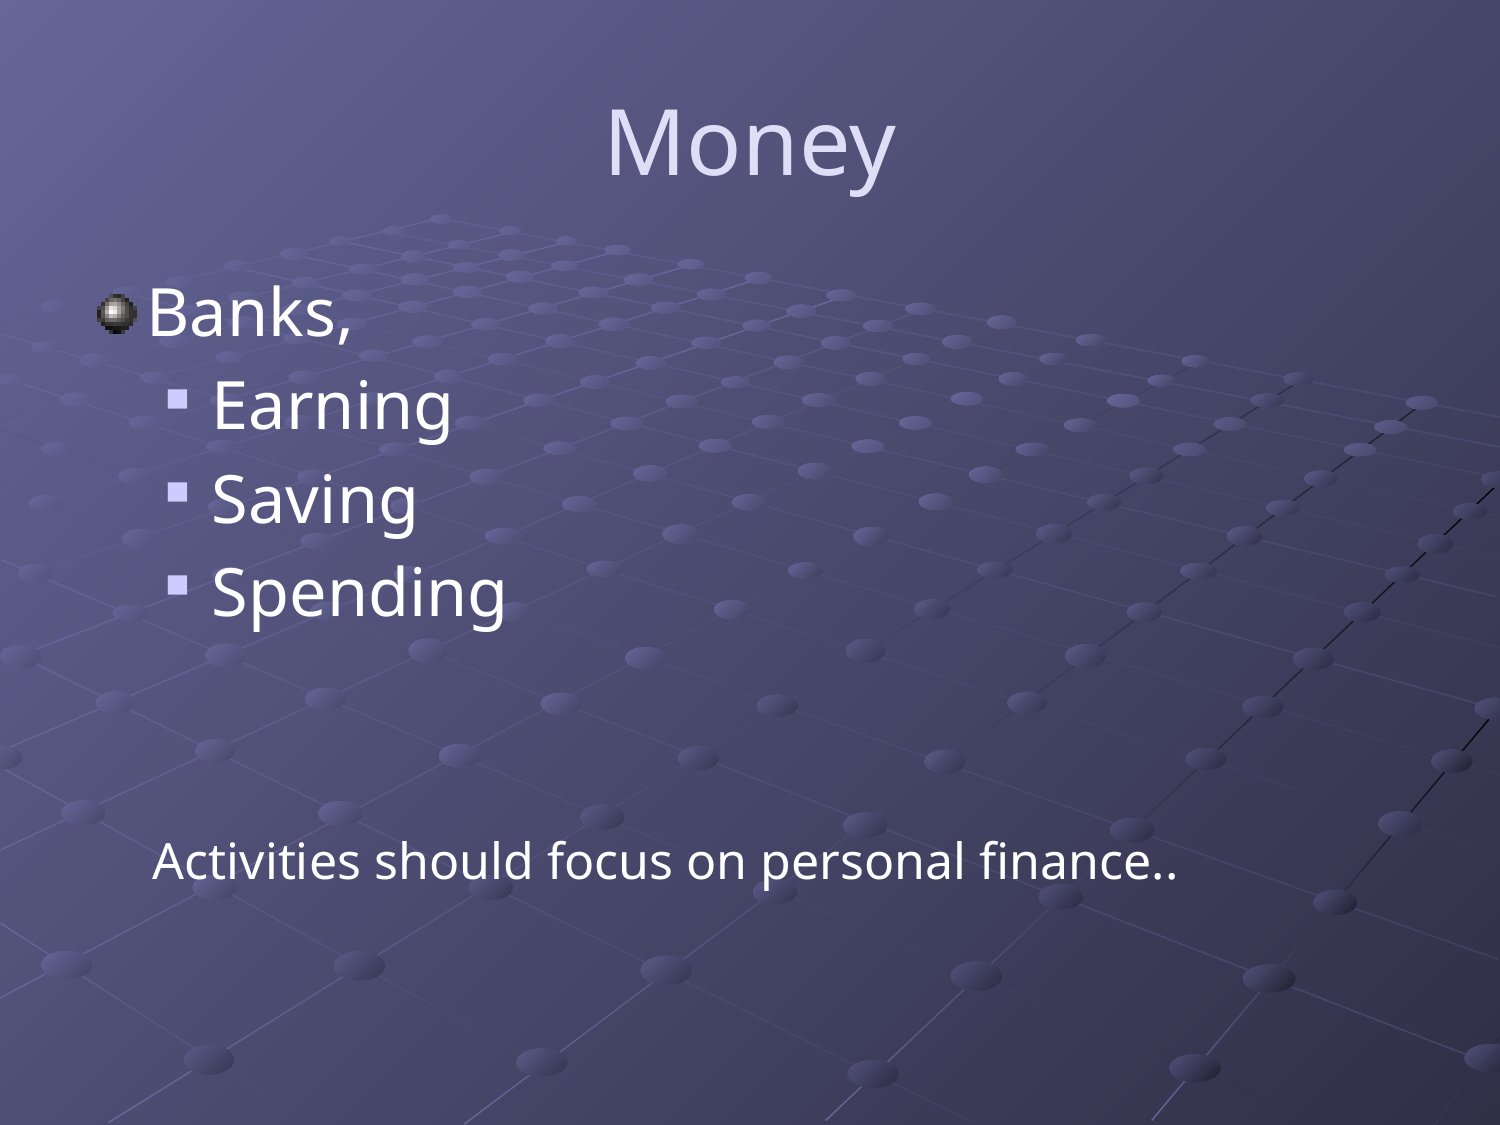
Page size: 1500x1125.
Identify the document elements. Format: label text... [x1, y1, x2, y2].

title Money [74, 44, 1426, 233]
picture [90, 286, 137, 334]
text_box Activities should focus on personal finance.. [138, 822, 1425, 898]
list Banks, Earning Saving Spending [74, 262, 1426, 574]
